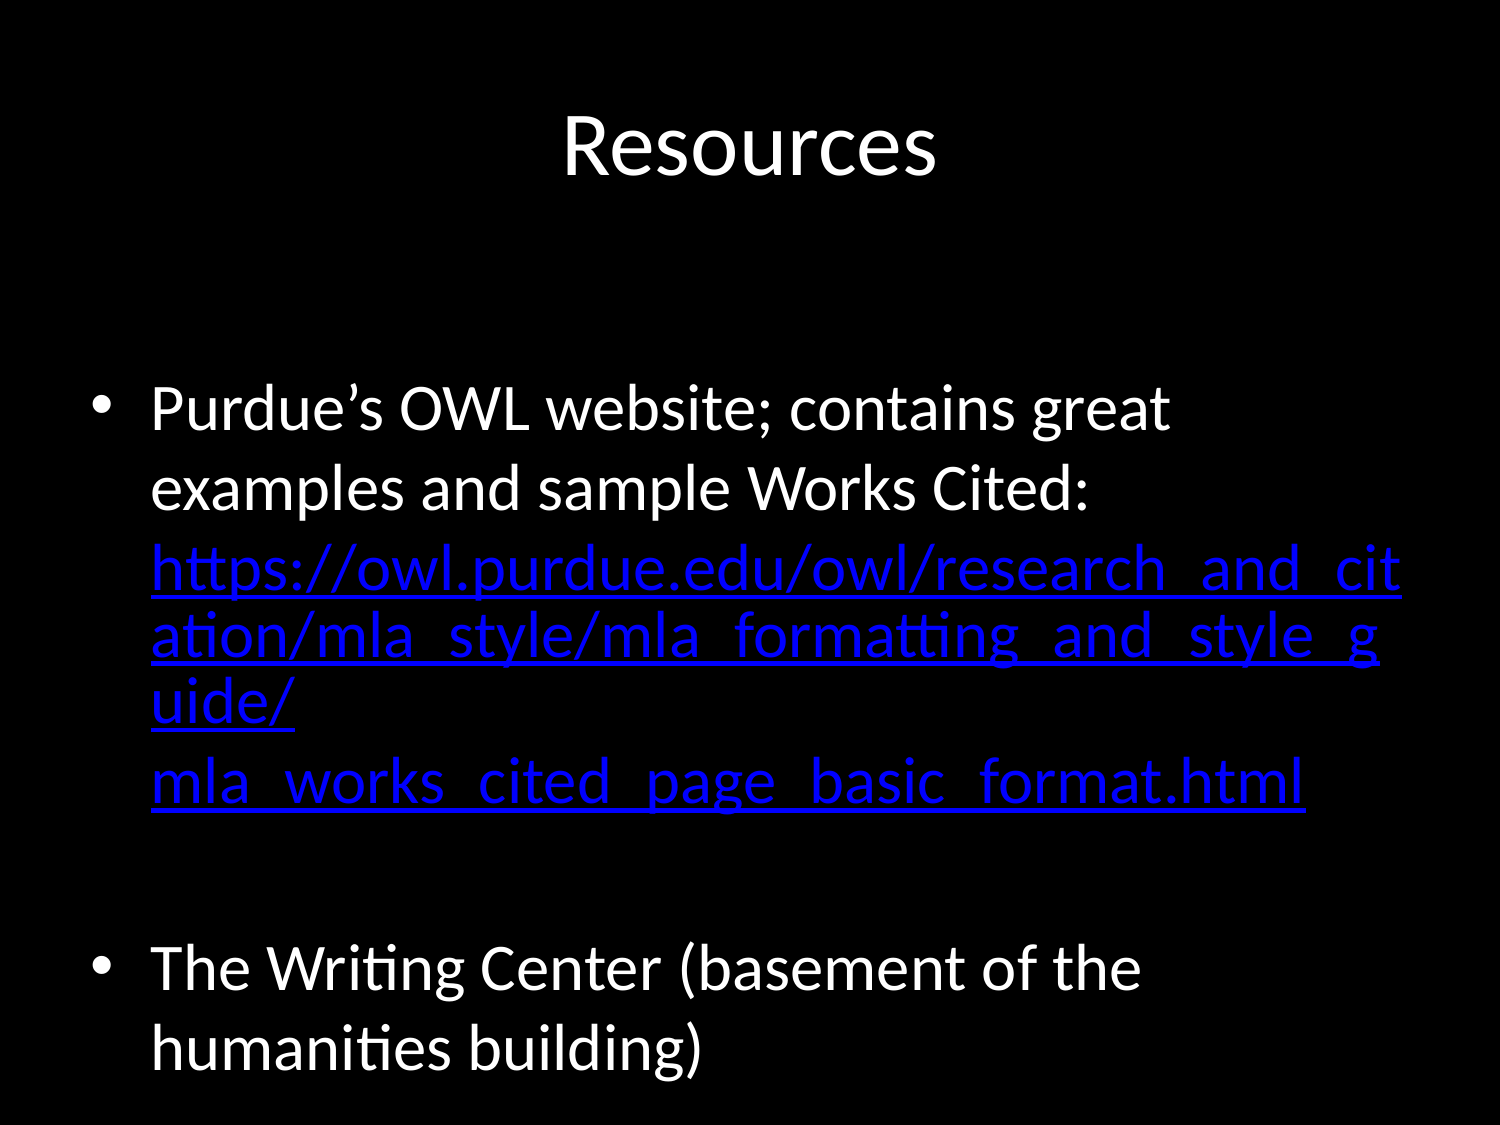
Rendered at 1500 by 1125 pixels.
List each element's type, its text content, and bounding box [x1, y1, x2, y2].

title Resources [75, 45, 1425, 233]
list Purdue’s OWL website; contains great examples and sample Works Cited: https://owl.purdue.edu/owl/research_and_citation/mla_style/mla_formatting_and_style_guide/mla_works_cited_page_basic_format.html The Writing Center (basement of the humanities building) [75, 262, 1425, 1005]
